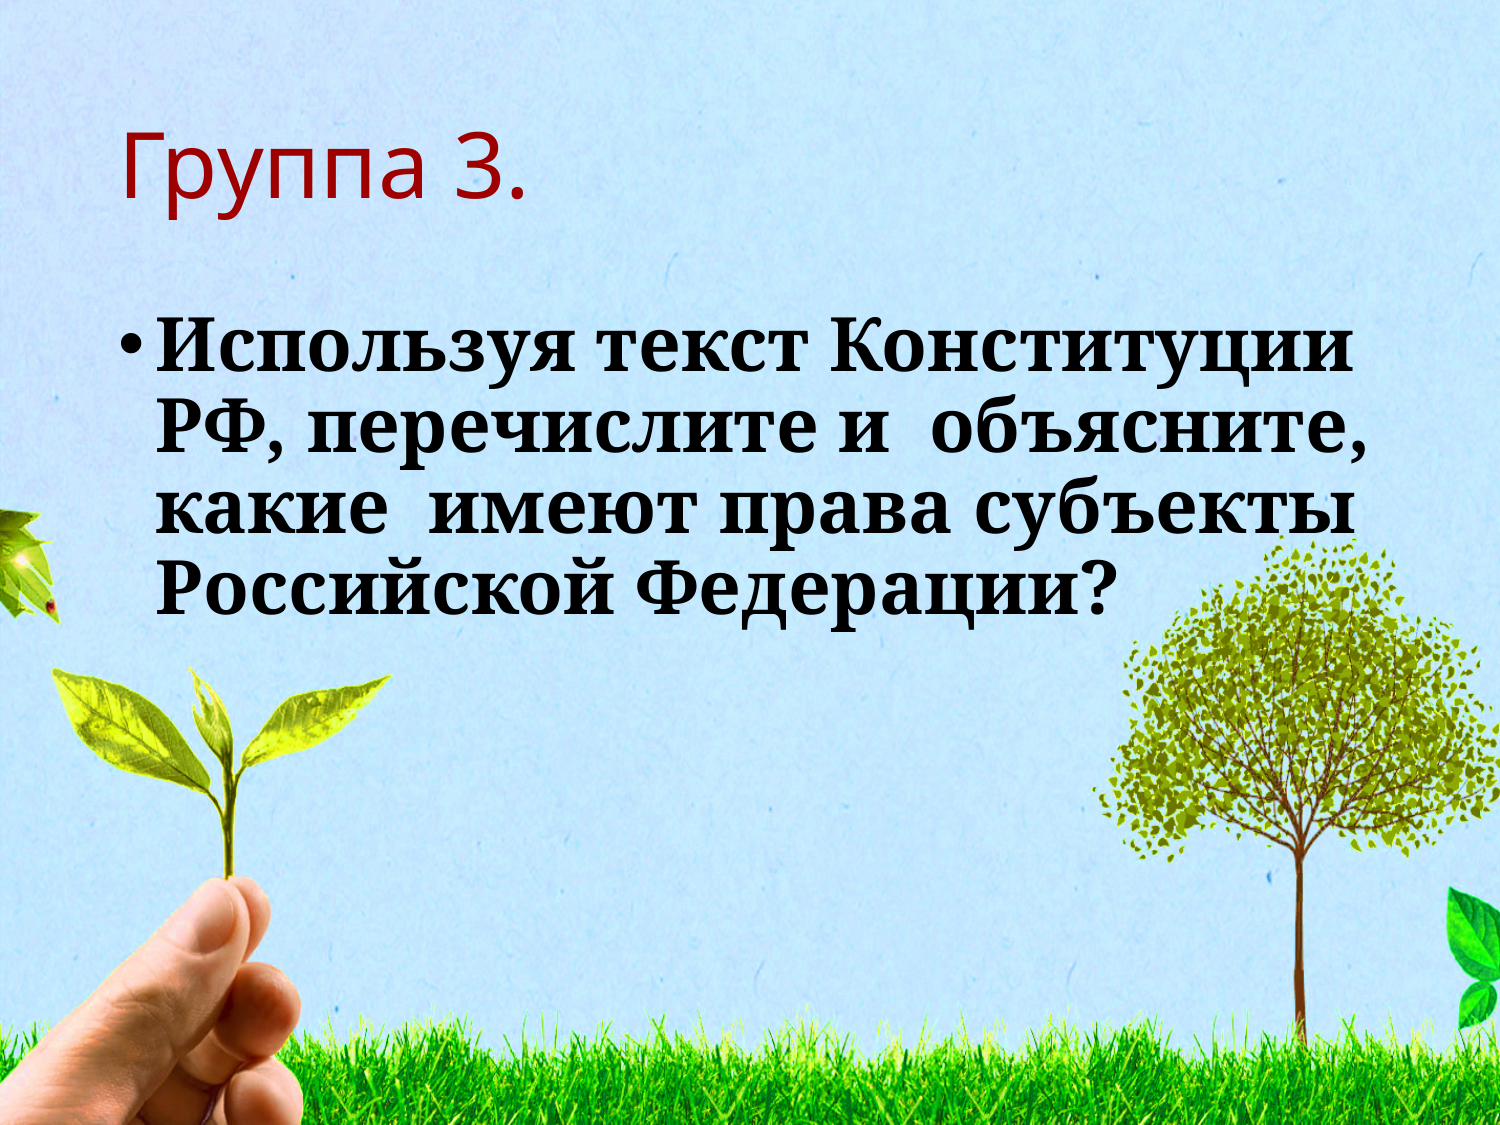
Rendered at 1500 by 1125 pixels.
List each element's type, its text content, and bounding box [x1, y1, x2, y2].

picture [0, 0, 1500, 1125]
list Используя текст Конституции РФ, перечислите и объясните, какие имеют права субъекты Российской Федерации? [102, 299, 1398, 1014]
title Группа 3. [102, 59, 1398, 278]
